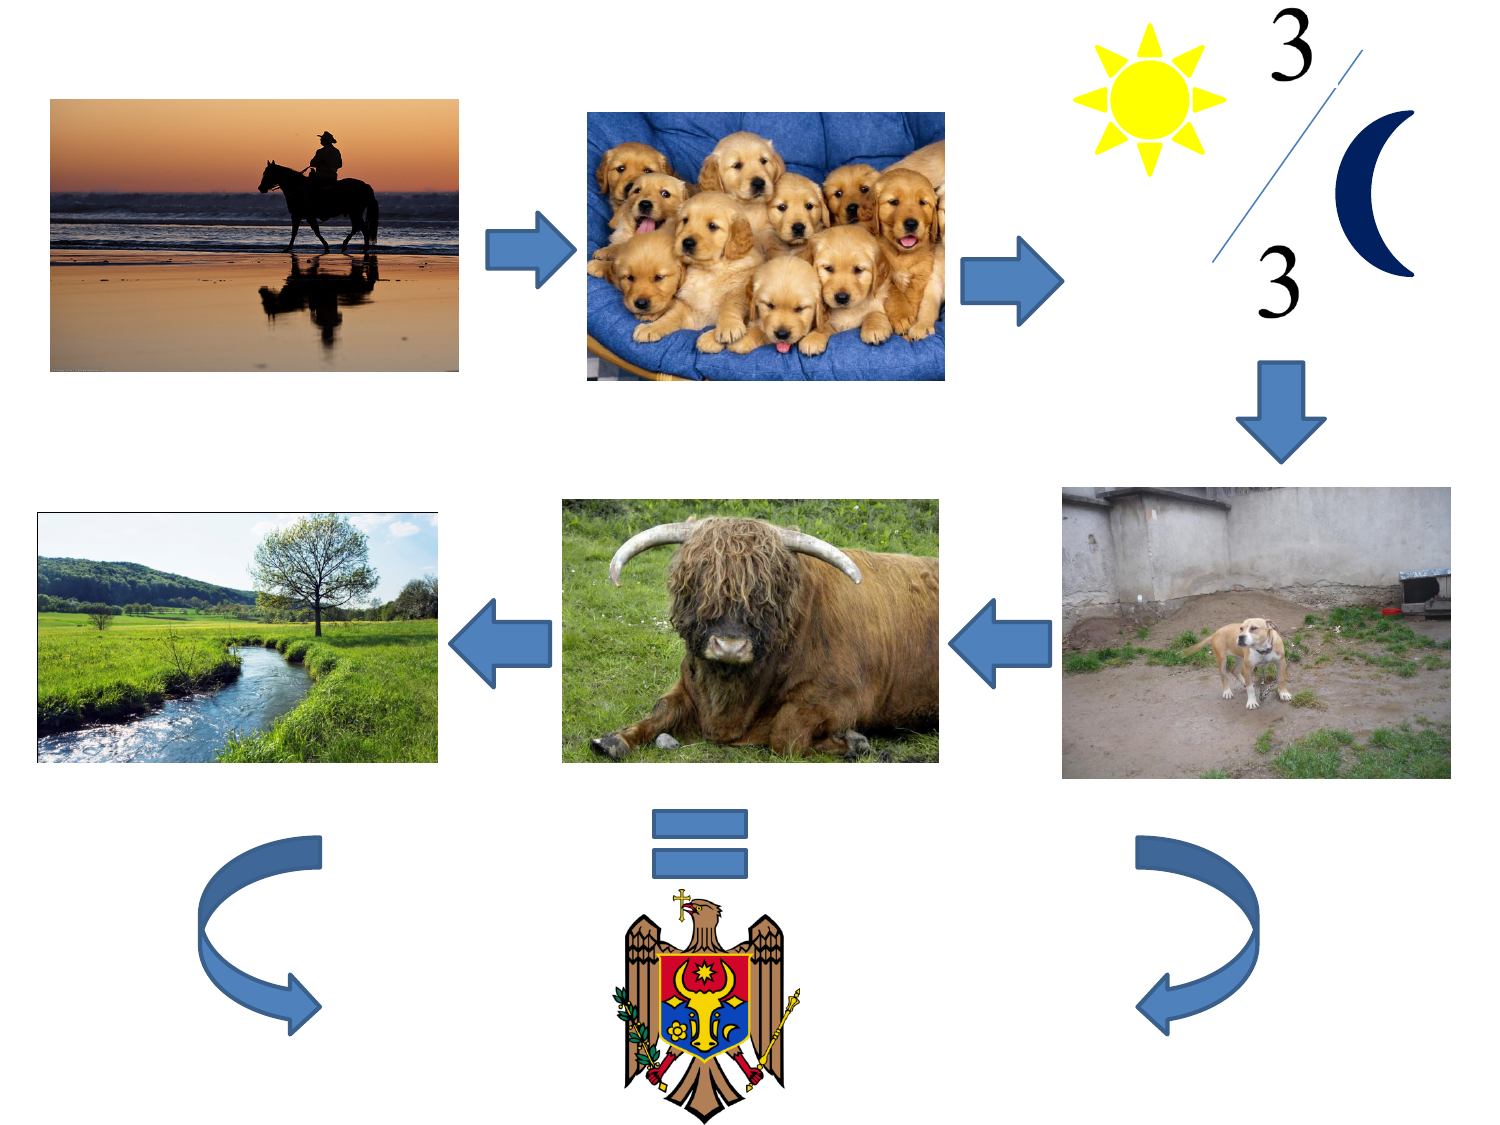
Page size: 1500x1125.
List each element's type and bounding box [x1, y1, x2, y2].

text_box [652, 809, 748, 839]
picture [49, 99, 459, 373]
text_box [197, 835, 323, 1037]
text_box [1135, 835, 1260, 1037]
text_box [960, 235, 1065, 327]
text_box [1180, 80, 1394, 232]
text_box [1398, 110, 1415, 127]
text_box [1094, 44, 1128, 78]
picture [1249, 0, 1338, 88]
text_box [947, 598, 1053, 690]
picture [587, 112, 945, 381]
text_box [1094, 121, 1128, 155]
text_box [1072, 87, 1108, 113]
picture [1062, 487, 1452, 780]
picture [37, 512, 438, 763]
picture [562, 499, 939, 763]
text_box [485, 210, 578, 290]
picture [612, 888, 801, 1125]
text_box [1235, 360, 1327, 465]
text_box [1171, 44, 1205, 78]
text_box [447, 598, 553, 690]
text_box [1348, 241, 1415, 278]
text_box [1110, 60, 1184, 140]
text_box [652, 848, 748, 879]
text_box [1137, 142, 1163, 178]
picture [1237, 237, 1326, 326]
text_box [1137, 22, 1163, 58]
